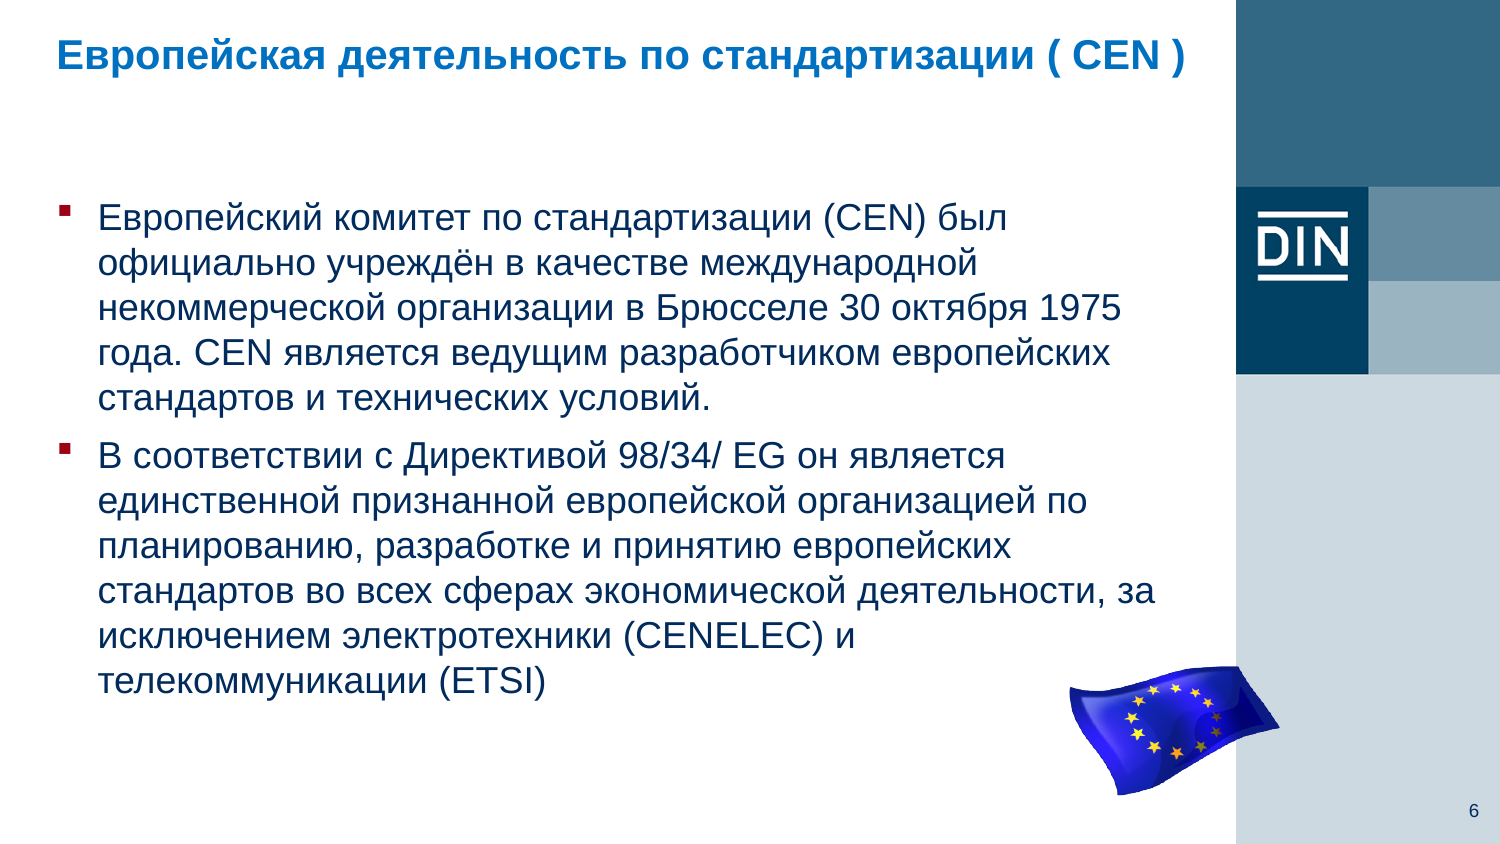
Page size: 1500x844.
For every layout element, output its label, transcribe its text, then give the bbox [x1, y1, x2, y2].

list Европейский комитет по стандартизации (CEN) был официально учреждён в качестве международной некоммерческой организации в Брюсселе 30 октября 1975 года. CEN является ведущим разработчиком европейских стандартов и технических условий. В соответствии с Директивой 98/34/ EG он является единственной признанной европейской организацией по планированию, разработке и принятию европейских стандартов во всех сферах экономической деятельности, за исключением электротехники (CENELEC) и телекоммуникации (ETSI) [41, 185, 1211, 743]
picture [1056, 0, 1500, 844]
title Европейская деятельность по стандартизации ( CEN ) [41, 19, 1211, 137]
slide_number 6 [1364, 790, 1495, 836]
